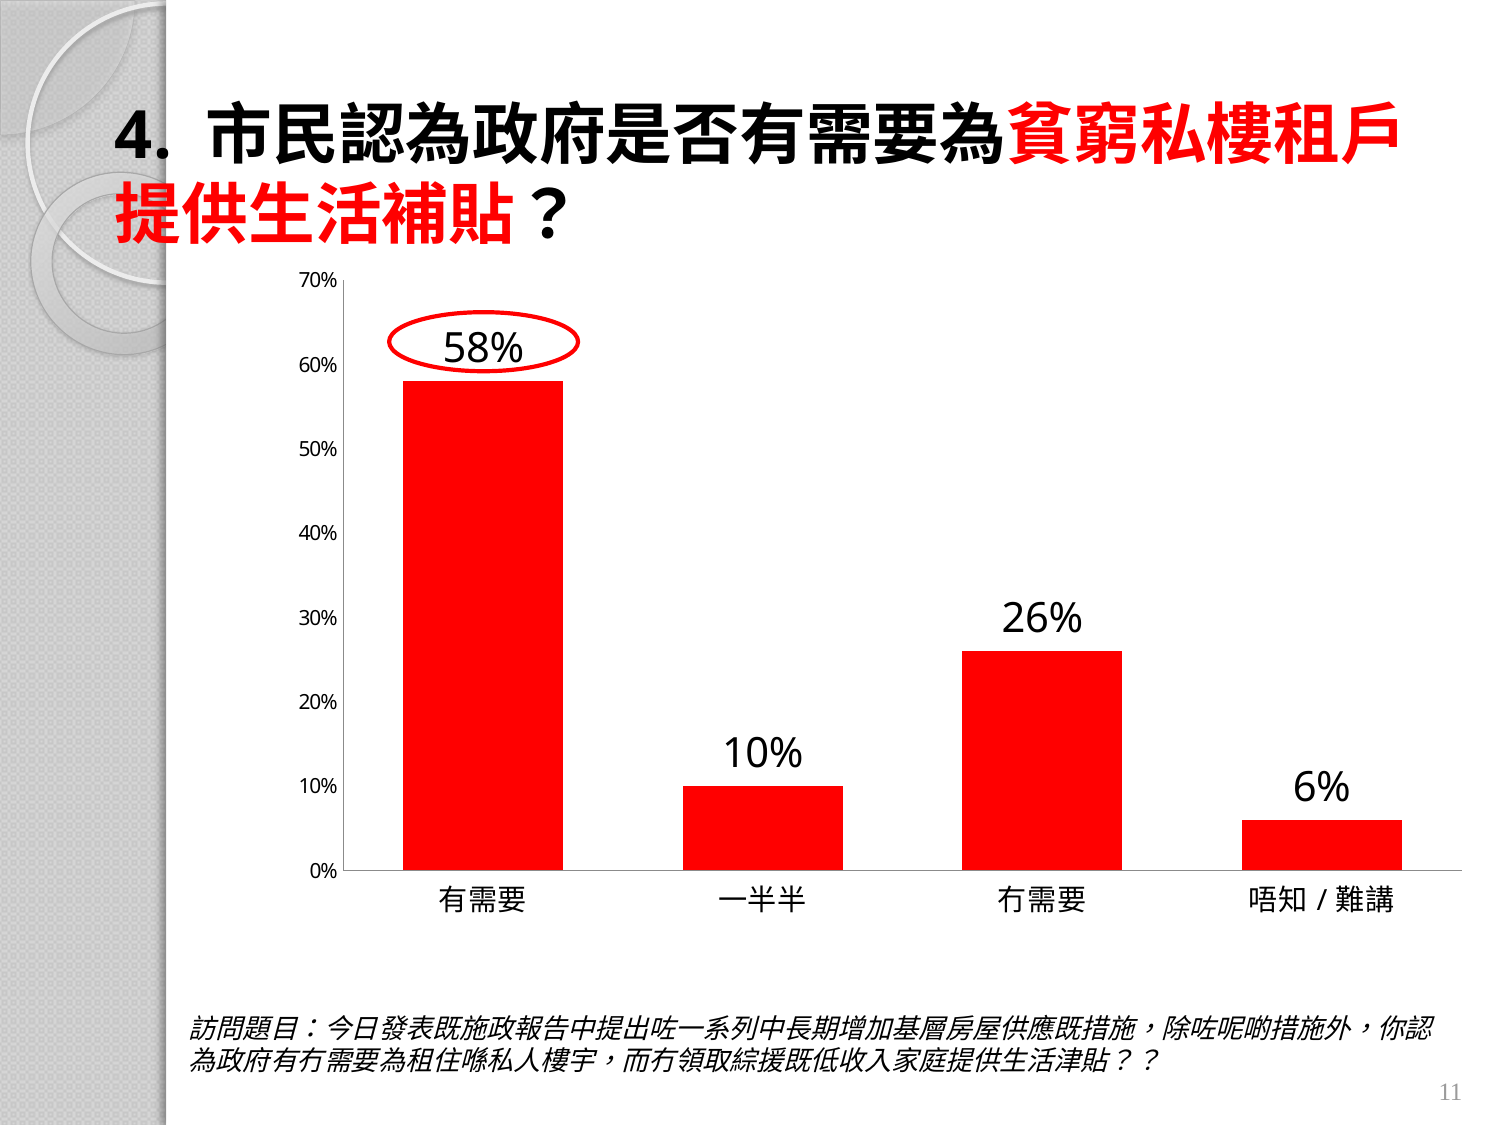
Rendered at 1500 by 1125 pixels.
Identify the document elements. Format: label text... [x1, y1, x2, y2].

text_box 訪問題目：今日發表既施政報告中提出咗一系列中長期增加基層房屋供應既措施，除咗呢啲措施外，你認為政府有冇需要為租住喺私人樓宇，而冇領取綜援既低收入家庭提供生活津貼？？ [174, 1003, 1462, 1084]
title 4. 市民認為政府是否有需要為貧窮私樓租戶提供生活補貼？ [100, 78, 1424, 266]
chart [187, 259, 1463, 973]
slide_number 11 [1413, 1034, 1488, 1113]
